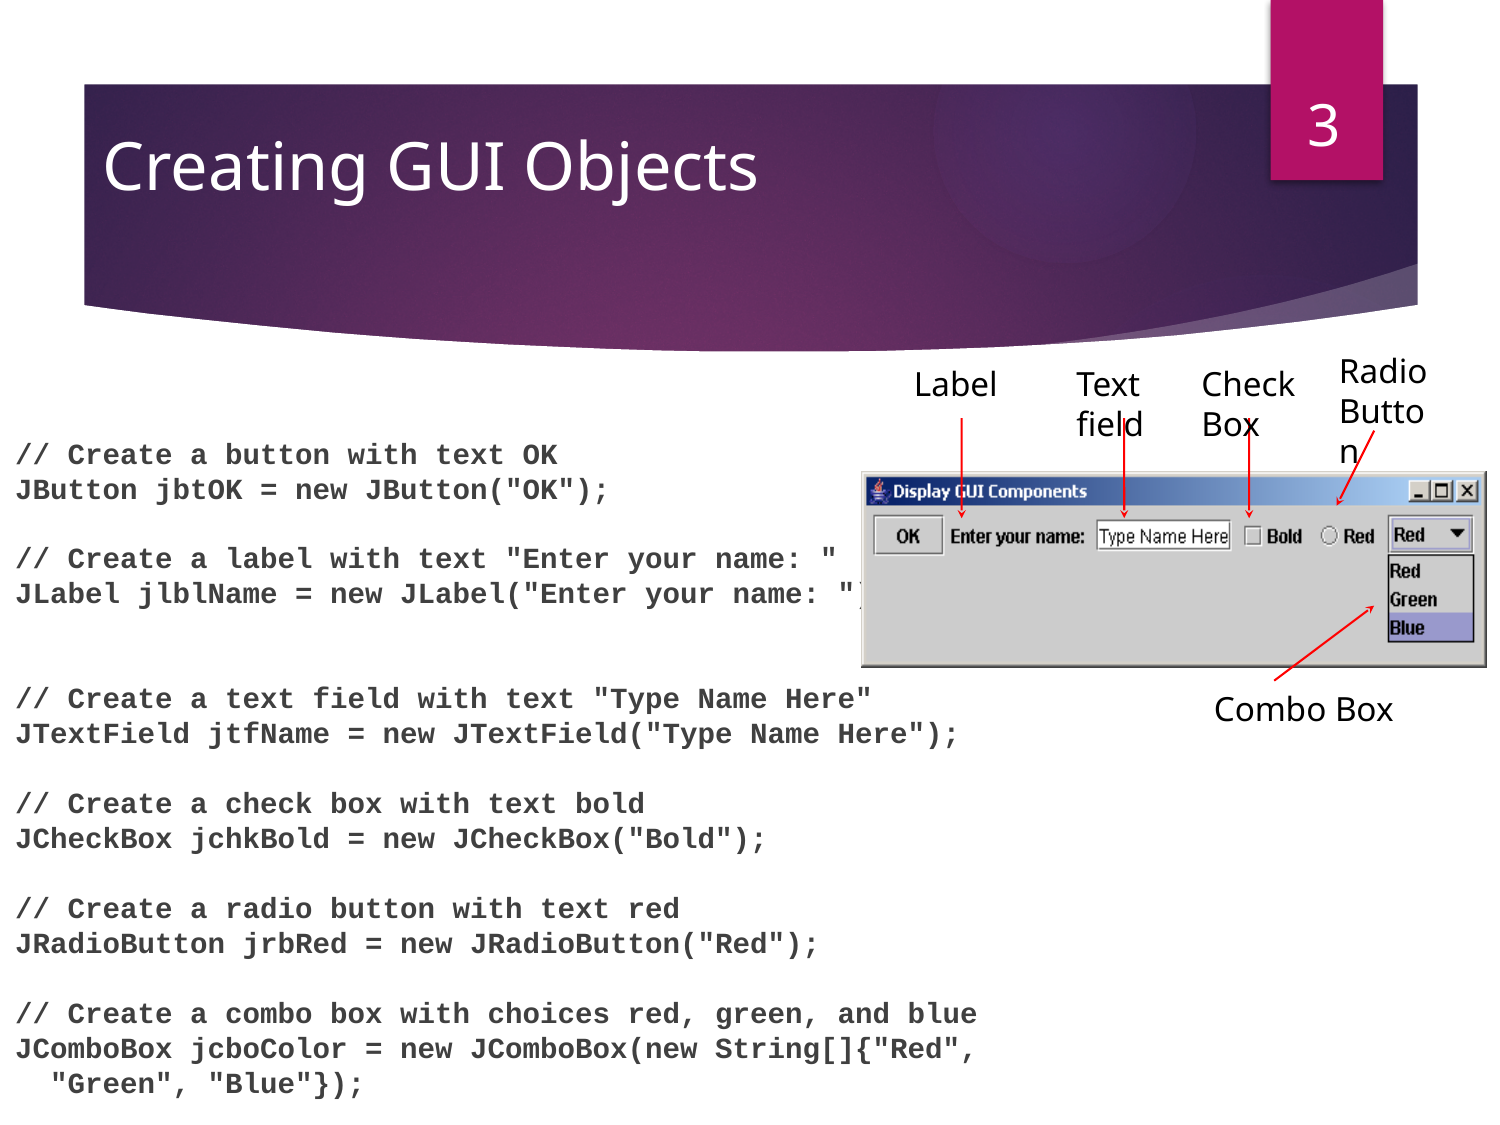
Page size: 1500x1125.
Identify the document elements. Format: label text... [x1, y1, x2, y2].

list // Create a button with text OK JButton jbtOK = new JButton("OK"); // Create a label with text "Enter your name: " JLabel jlblName = new JLabel("Enter your name: "); // Create a text field with text "Type Name Here" JTextField jtfName = new JTextField("Type Name Here"); // Create a check box with text bold JCheckBox jchkBold = new JCheckBox("Bold"); // Create a radio button with text red JRadioButton jrbRed = new JRadioButton("Red"); // Create a combo box with choices red, green, and blue JComboBox jcboColor = new JComboBox(new String[]{"Red", "Green", "Blue"}); [0, 427, 1325, 910]
text_box Radio Button [1324, 343, 1450, 469]
title Creating GUI Objects [87, 101, 1363, 227]
text_box Label [899, 355, 1025, 411]
slide_number 3 [1259, 48, 1390, 175]
text_box Check Box [1186, 355, 1312, 451]
picture [861, 471, 1488, 668]
text_box Text field [1061, 355, 1162, 451]
text_box Combo Box [1199, 680, 1500, 736]
